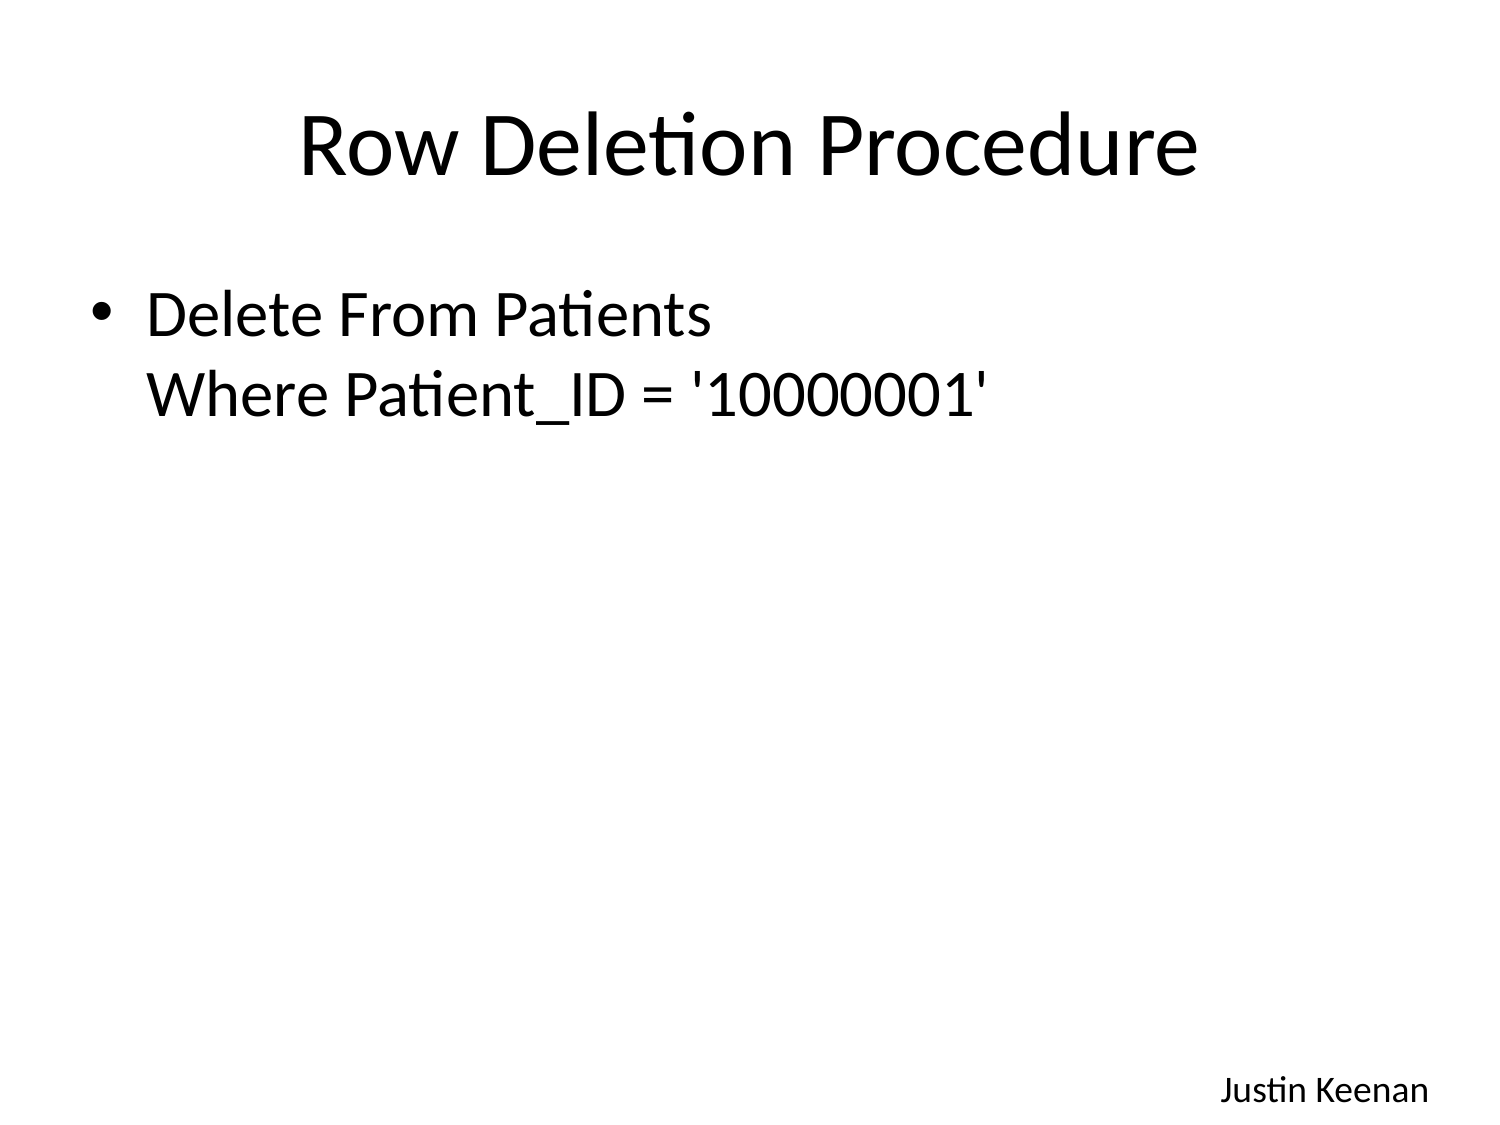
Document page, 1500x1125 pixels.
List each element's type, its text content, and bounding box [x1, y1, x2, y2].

title Row Deletion Procedure [75, 45, 1425, 233]
text_box Justin Keenan [1205, 1057, 1445, 1118]
list Delete From Patients Where Patient_ID = '10000001' [75, 262, 1425, 1005]
